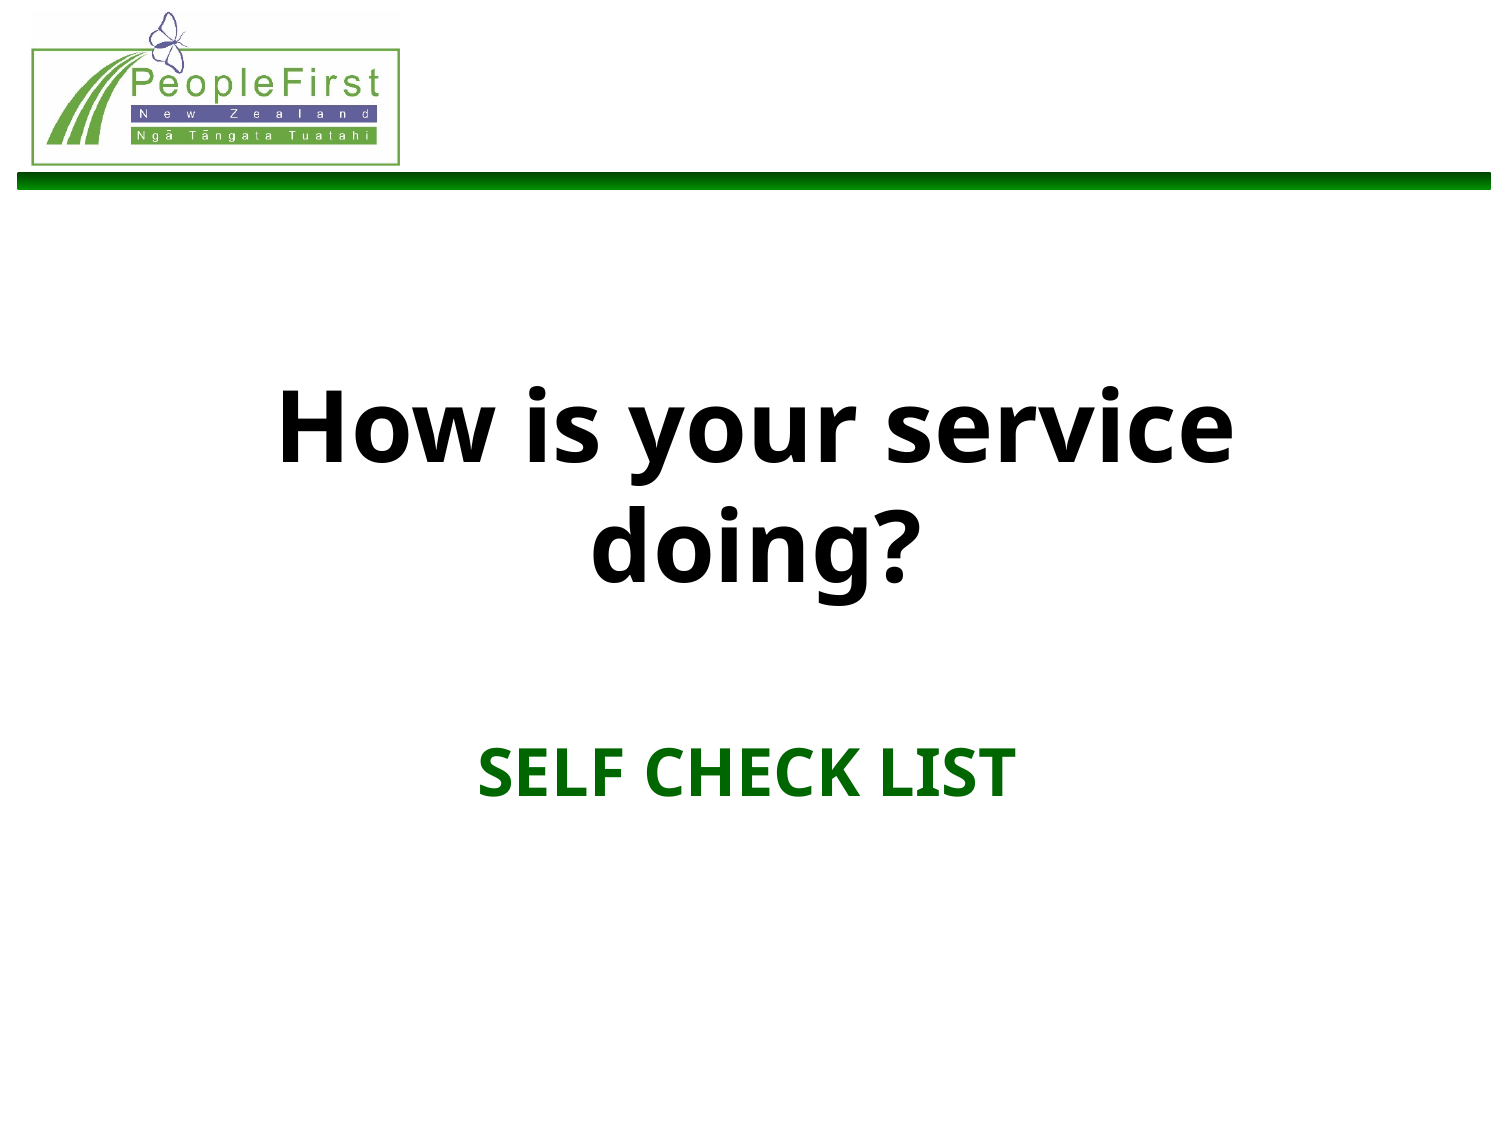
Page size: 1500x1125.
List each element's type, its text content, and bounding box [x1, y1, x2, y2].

list How is your service doing? [118, 349, 1394, 610]
title Self check list [118, 722, 1394, 947]
picture [31, 11, 400, 166]
